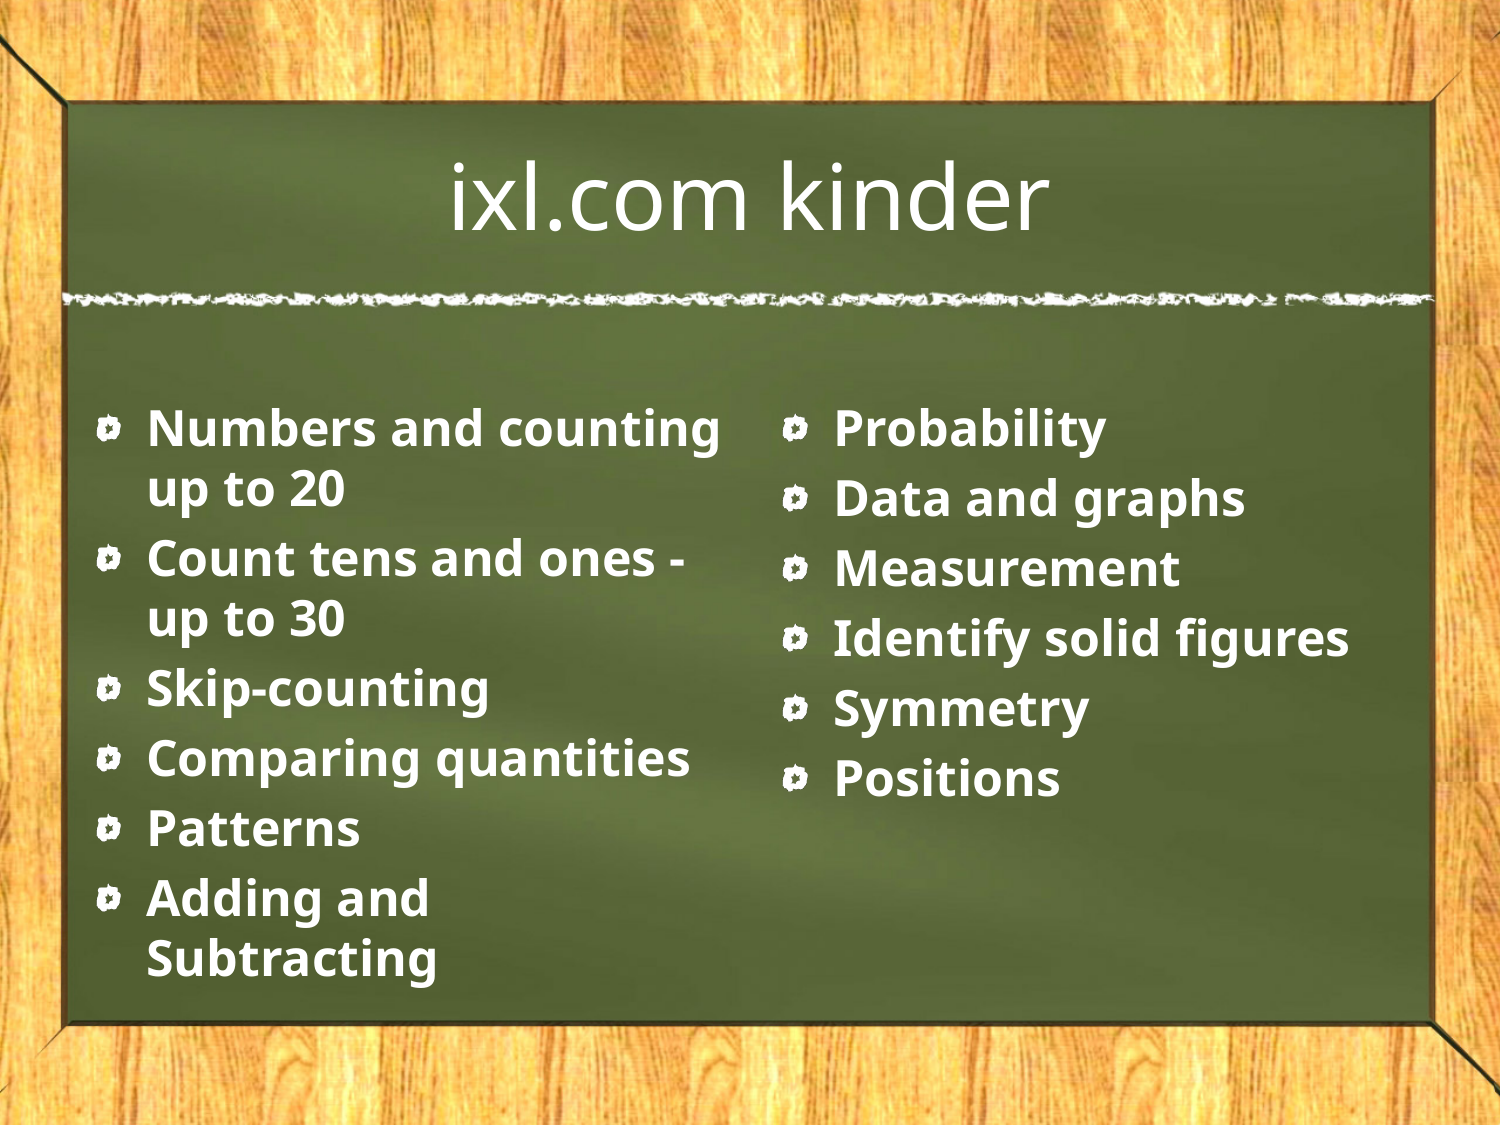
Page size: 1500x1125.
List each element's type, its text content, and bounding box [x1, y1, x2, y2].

picture [0, 0, 1500, 1125]
title ixl.com kinder [74, 99, 1426, 288]
list Probability Data and graphs Measurement Identify solid figures Symmetry Positions [761, 389, 1426, 1038]
list Numbers and counting up to 20 Count tens and ones - up to 30 Skip-counting Comparing quantities Patterns Adding and Subtracting [74, 389, 738, 1038]
